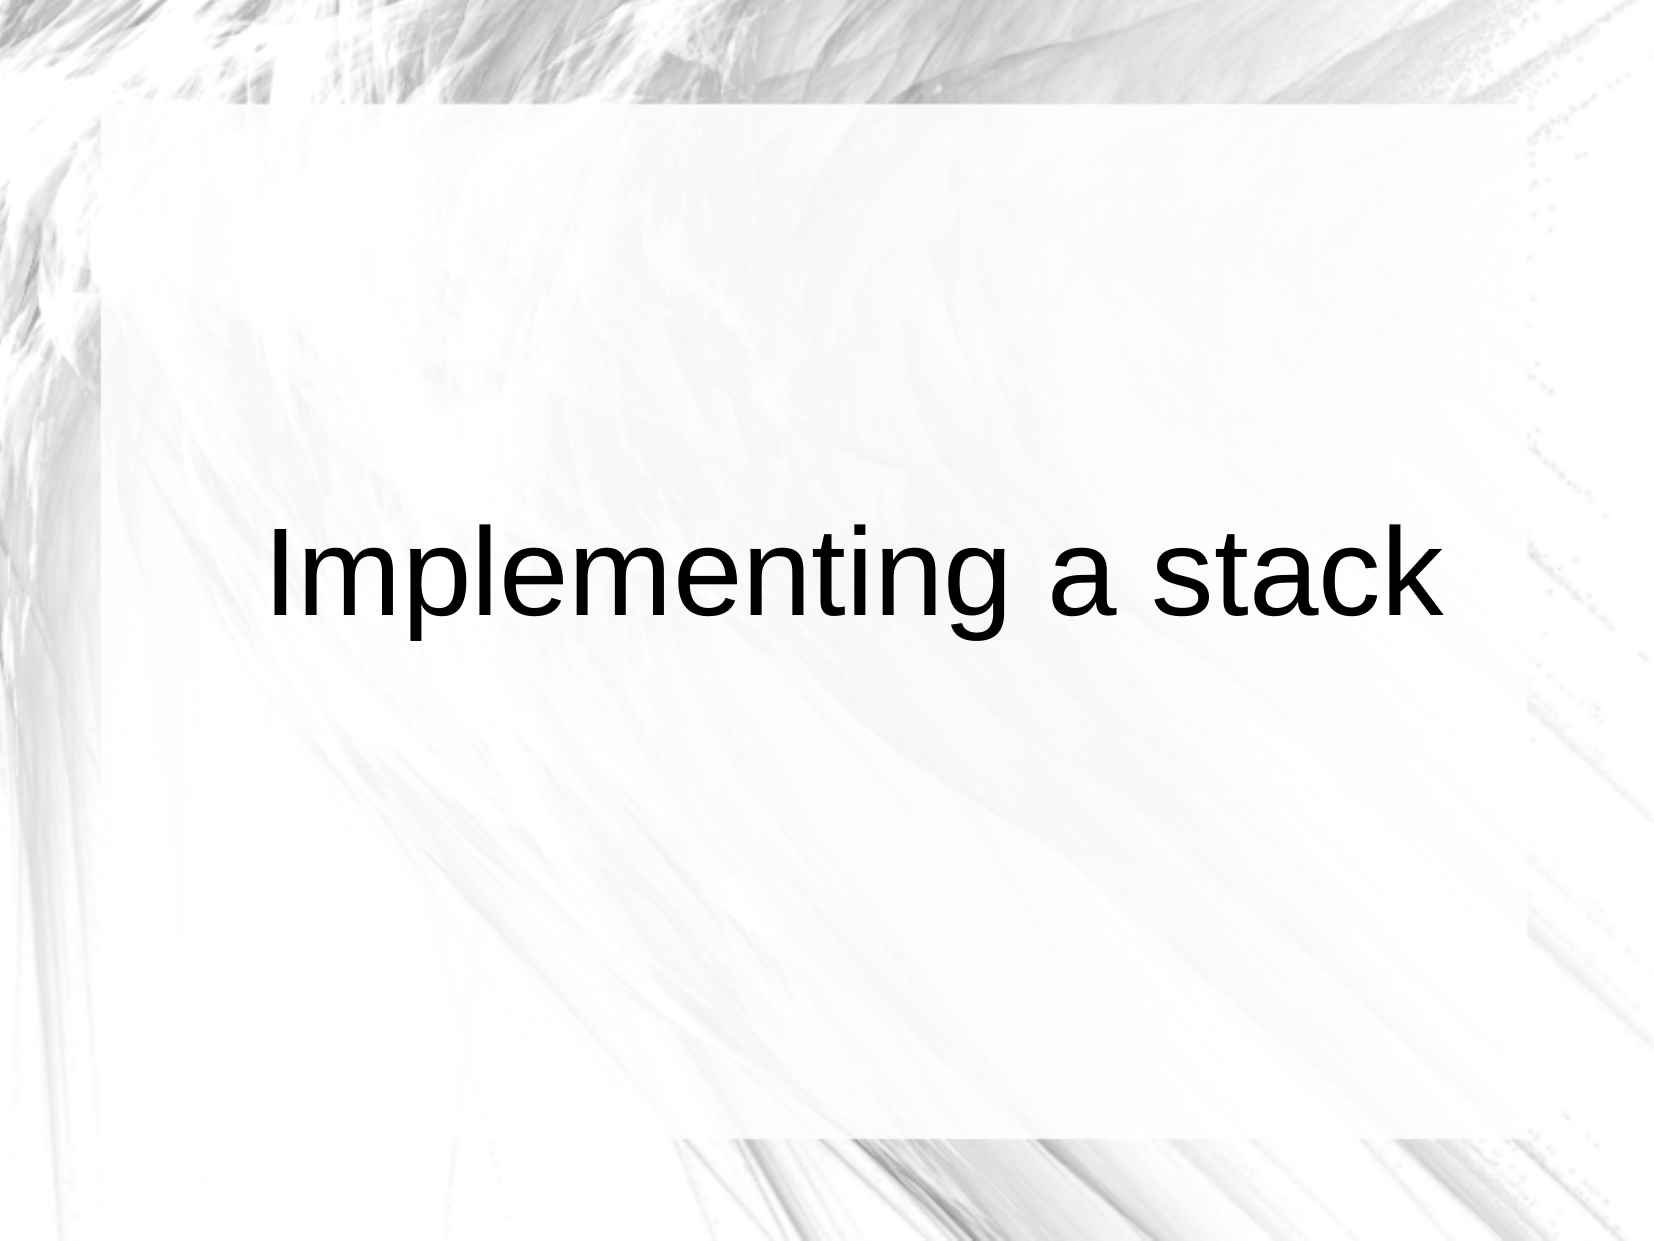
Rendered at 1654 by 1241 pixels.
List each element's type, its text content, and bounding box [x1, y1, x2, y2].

list Implementing a stack [118, 319, 1571, 1109]
picture [0, 0, 1654, 1241]
